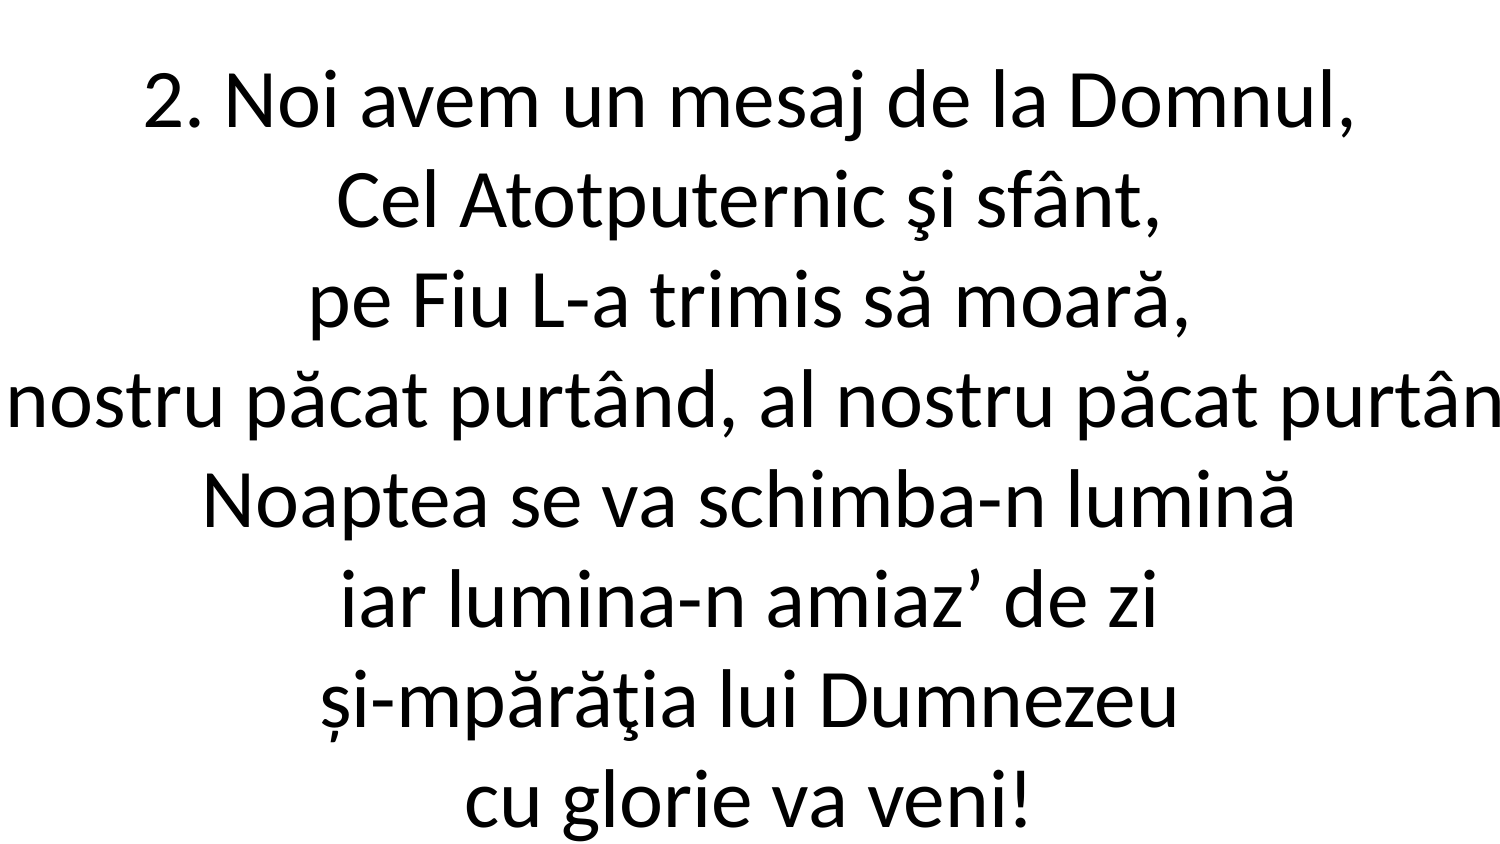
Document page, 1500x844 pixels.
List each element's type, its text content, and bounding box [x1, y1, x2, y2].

text_box 2. Noi avem un mesaj de la Domnul, Cel Atotputernic şi sfânt, pe Fiu L-a trimis să moară, al nostru păcat purtând, al nostru păcat purtând. Noaptea se va schimba-n lumină iar lumina-n amiazʼ de zi și-mpărăţia lui Dumnezeu cu glorie va veni! [0, 0, 1500, 844]
